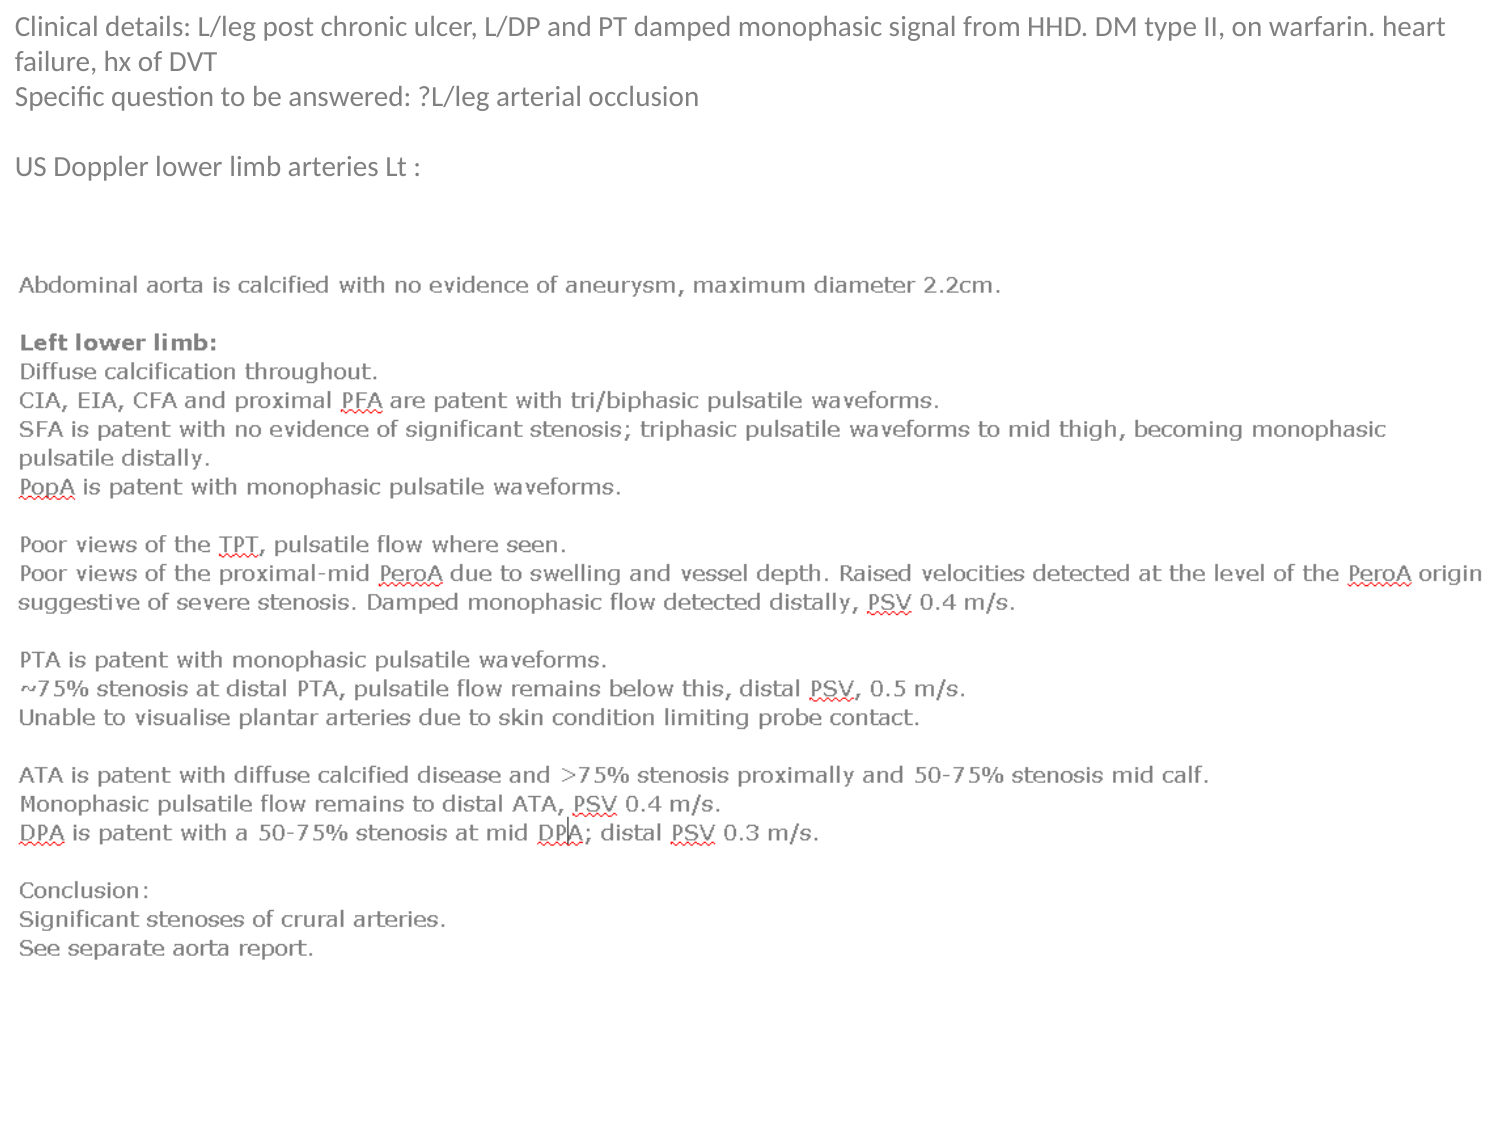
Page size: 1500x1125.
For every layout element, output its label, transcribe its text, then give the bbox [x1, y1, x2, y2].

picture [15, 268, 1489, 969]
text_box Clinical details: L/leg post chronic ulcer, L/DP and PT damped monophasic signal from HHD. DM type II, on warfarin. heart failure, hx of DVT Specific question to be answered: ?L/leg arterial occlusion US Doppler lower limb arteries Lt : [0, 0, 1500, 190]
